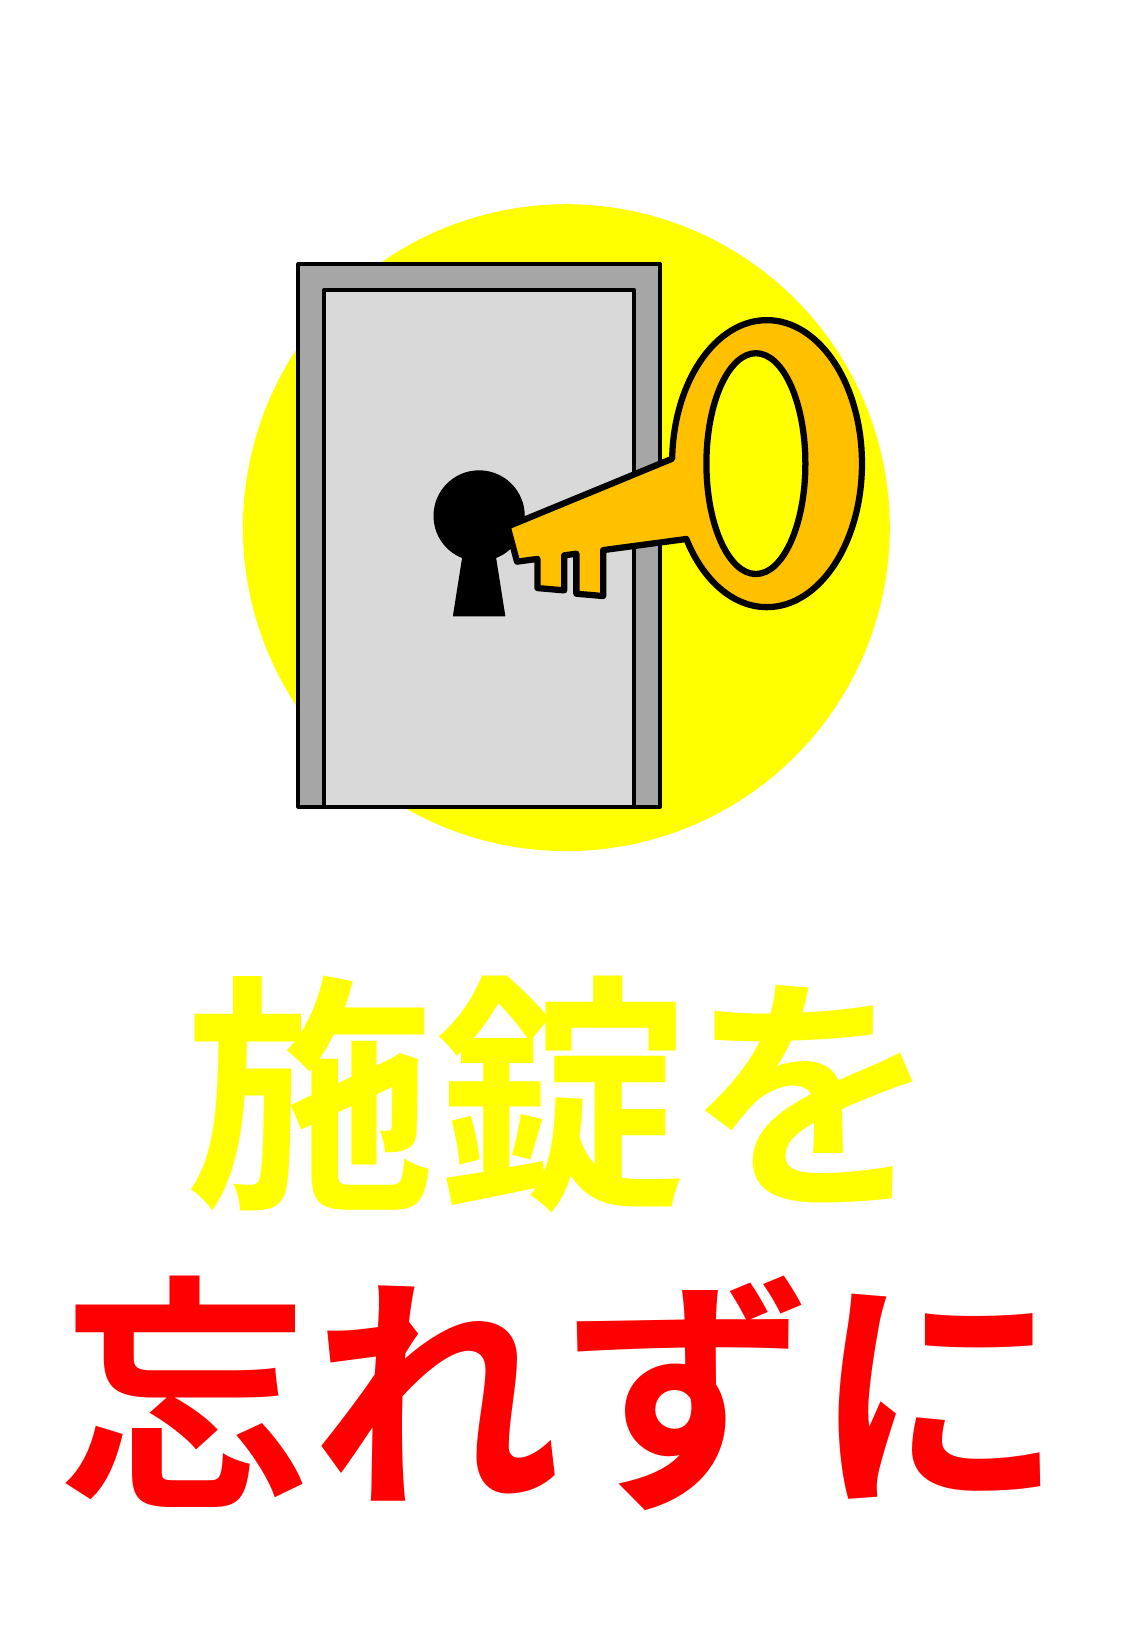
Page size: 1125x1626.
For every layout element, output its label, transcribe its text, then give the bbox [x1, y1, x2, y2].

text_box 施錠を 忘れずに [0, 931, 1125, 1546]
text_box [242, 203, 890, 852]
